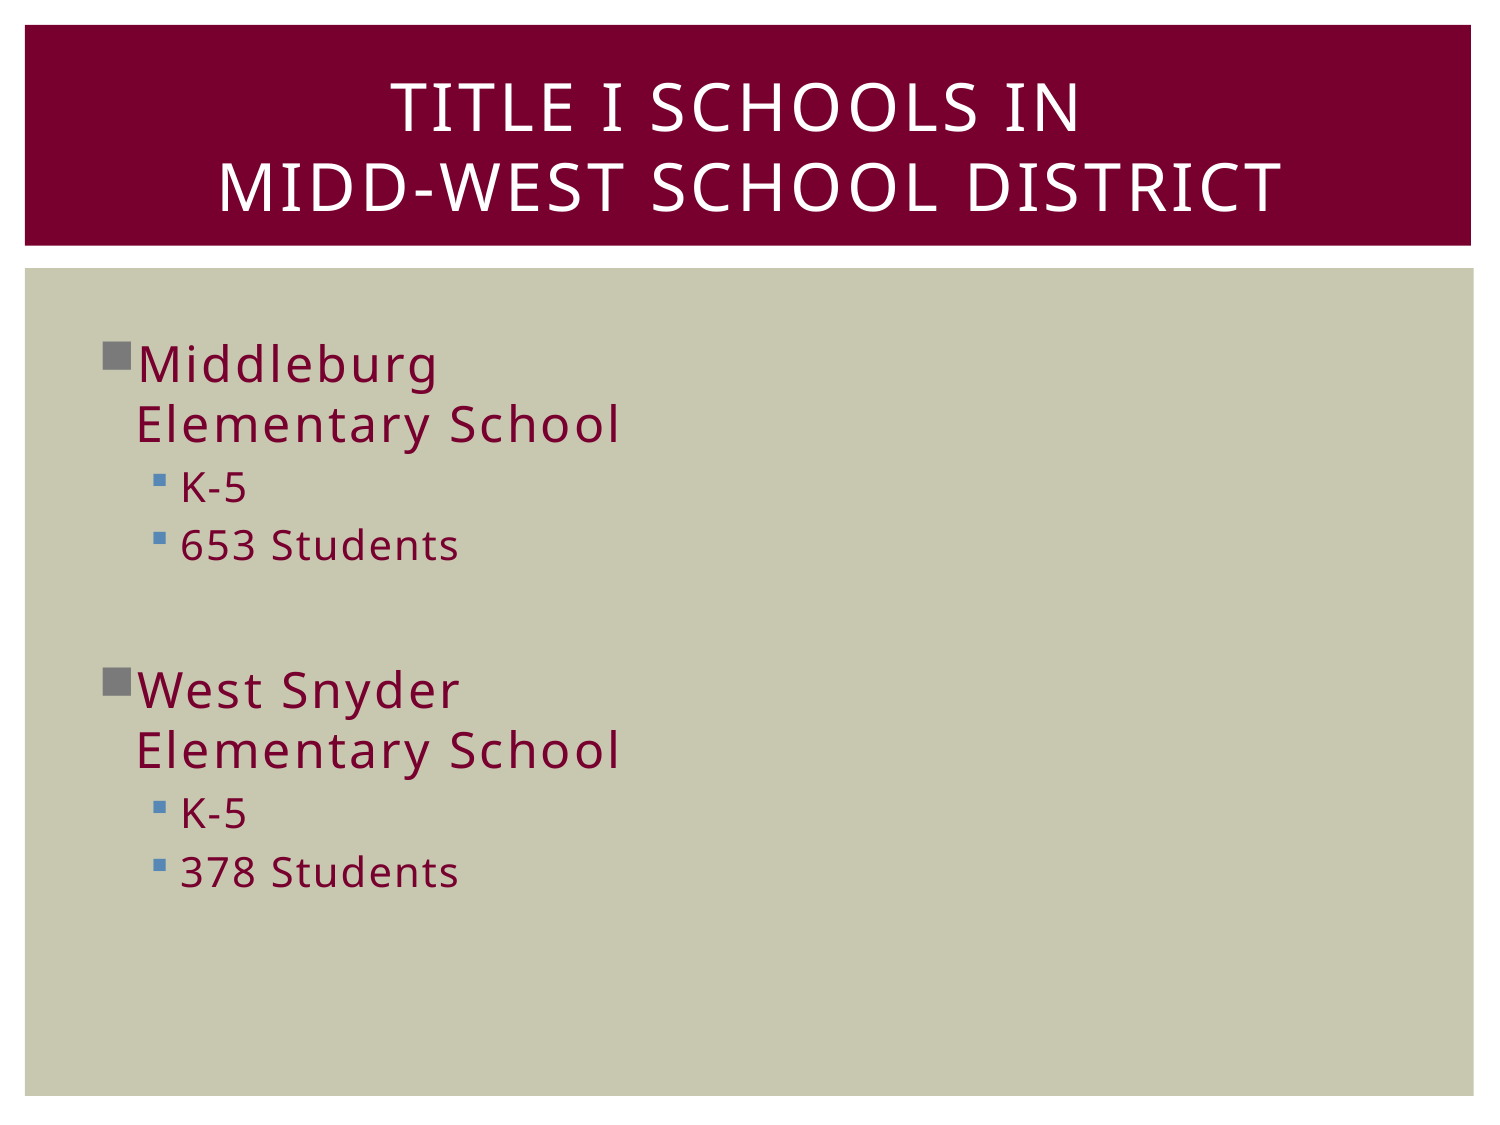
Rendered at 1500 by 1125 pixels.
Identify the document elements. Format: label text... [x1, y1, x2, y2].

title Title I Schools in Midd-West School district [62, 58, 1438, 232]
list Middleburg Elementary School K-5 653 Students West Snyder Elementary School K-5 378 Students [75, 324, 738, 930]
